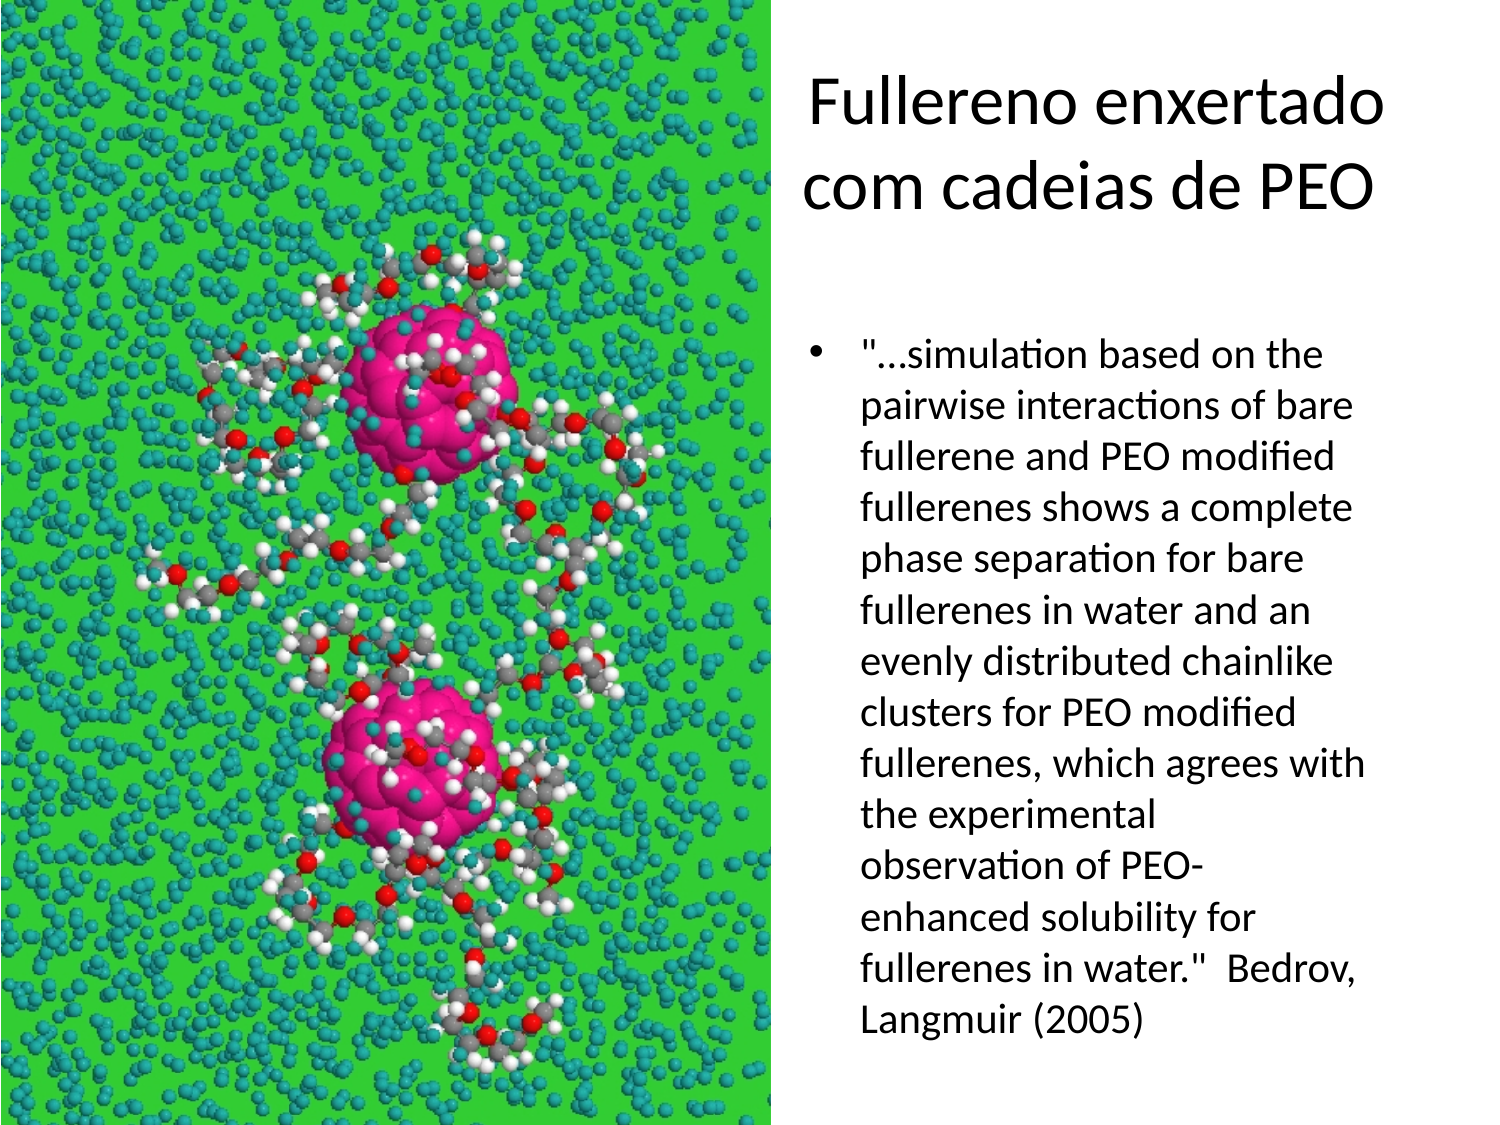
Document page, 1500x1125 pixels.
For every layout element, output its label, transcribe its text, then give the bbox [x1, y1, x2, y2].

picture [0, 1, 950, 1125]
title Fullereno enxertado com cadeias de PEO [771, 45, 1425, 233]
list "…simulation based on the pairwise interactions of bare fullerene and PEO modified fullerenes shows a complete phase separation for bare fullerenes in water and an evenly distributed chainlike clusters for PEO modified fullerenes, which agrees with the experimental observation of PEO-enhanced solubility for fullerenes in water." Bedrov, Langmuir (2005) [793, 317, 1383, 1061]
